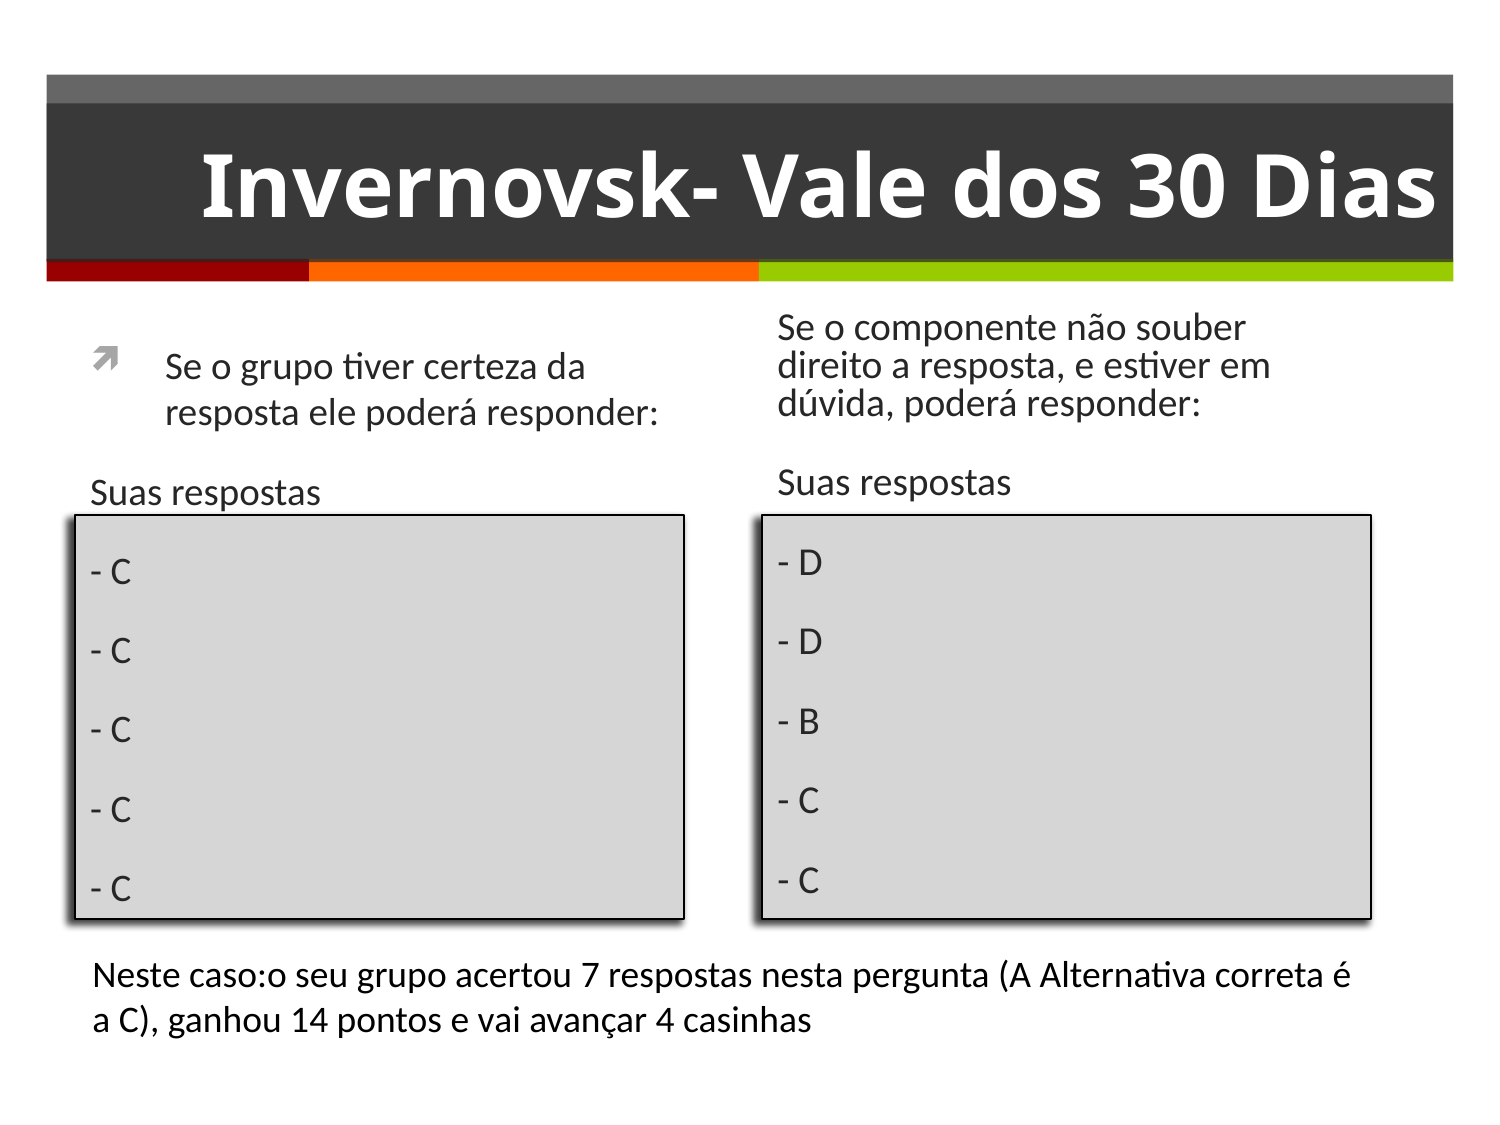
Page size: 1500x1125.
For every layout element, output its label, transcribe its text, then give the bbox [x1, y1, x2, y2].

text_box Neste caso:o seu grupo acertou 7 respostas nesta pergunta (A Alternativa correta é a C), ganhou 14 pontos e vai avançar 4 casinhas [77, 942, 1374, 1093]
title Invernovsk- Vale dos 30 Dias [46, 103, 1454, 263]
list Se o grupo tiver certeza da resposta ele poderá responder: Suas respostas - C - C - C - C - C [75, 332, 684, 954]
text_box Se o componente não souber direito a resposta, e estiver em dúvida, poderá responder: Suas respostas - D - D - B - C - C [762, 302, 1371, 919]
